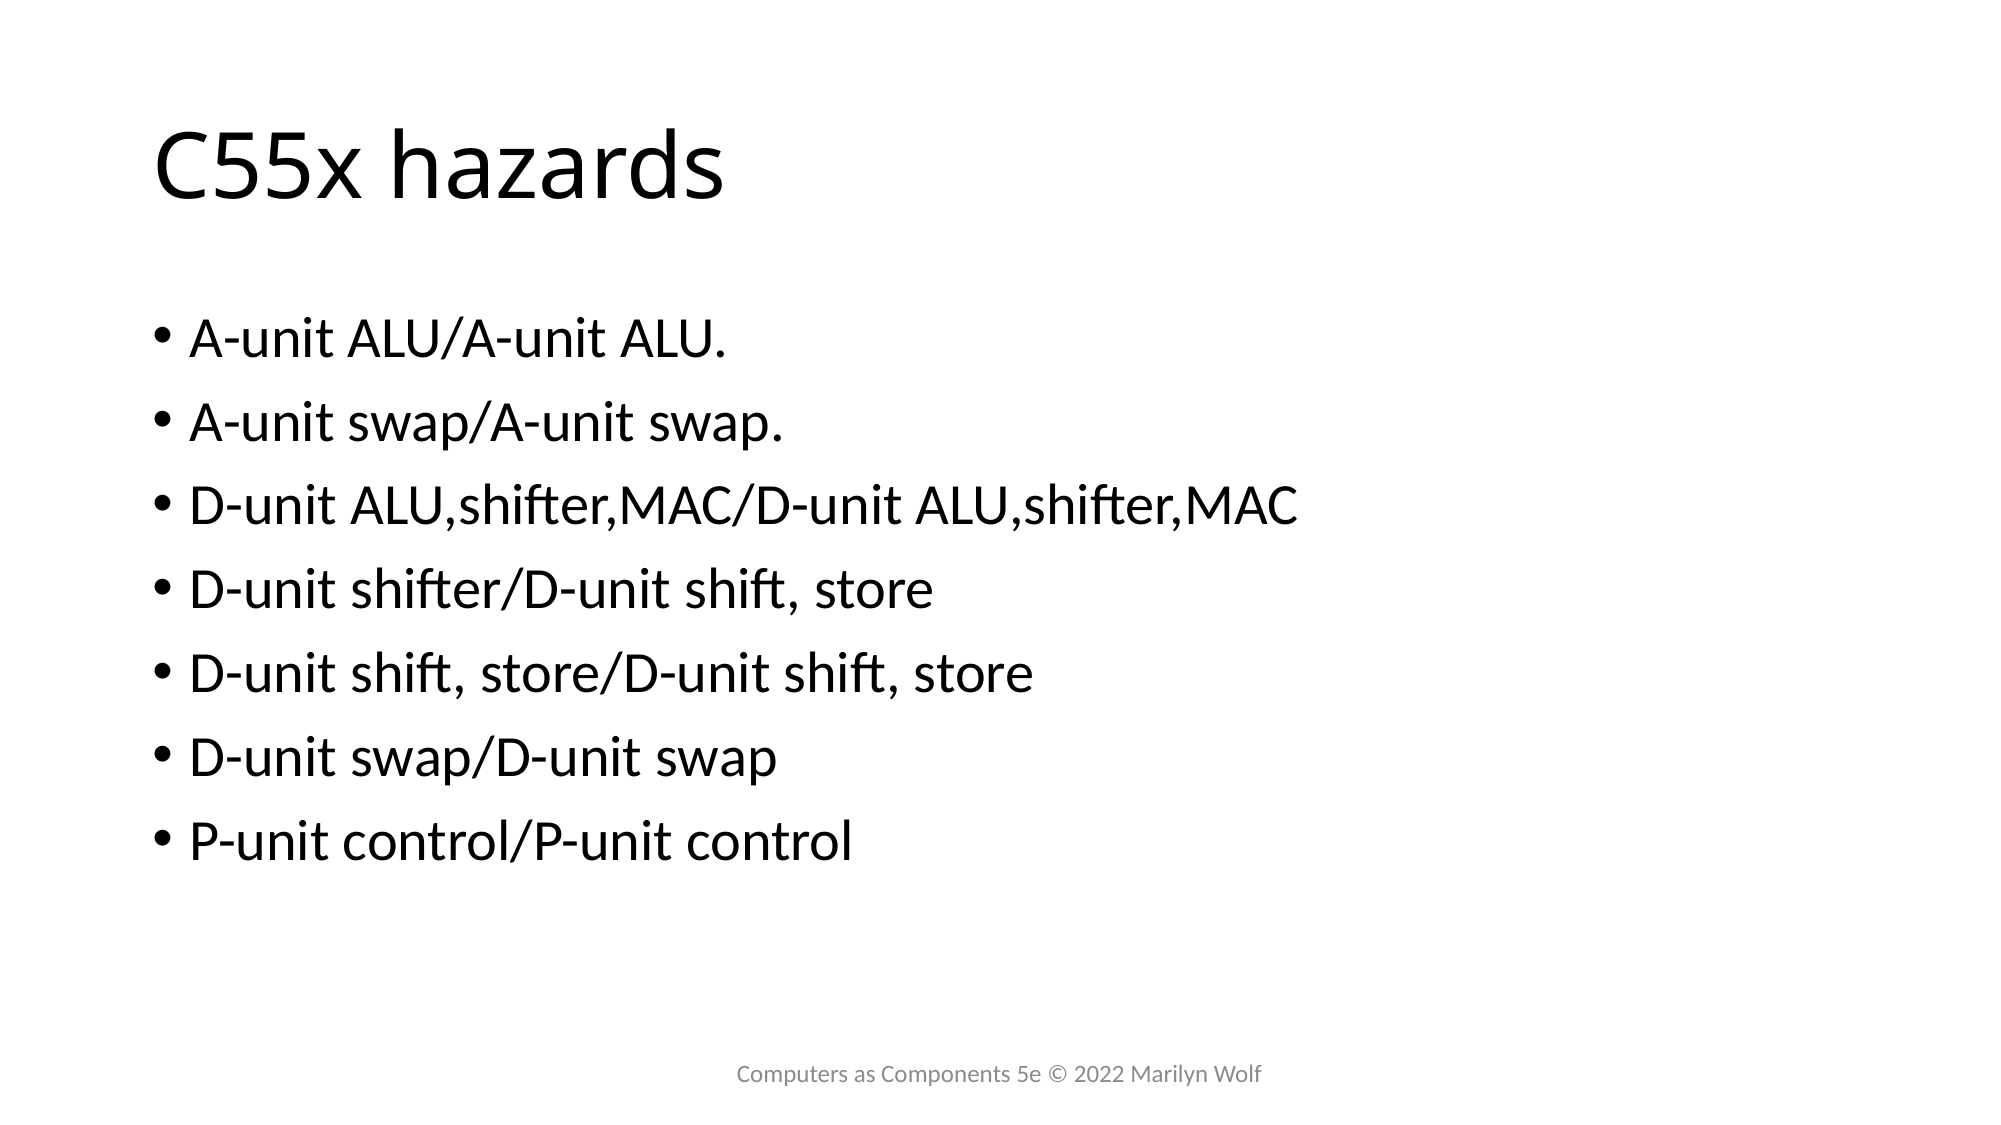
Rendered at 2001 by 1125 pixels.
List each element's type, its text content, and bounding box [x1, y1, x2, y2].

list A-unit ALU/A-unit ALU. A-unit swap/A-unit swap. D-unit ALU,shifter,MAC/D-unit ALU,shifter,MAC D-unit shifter/D-unit shift, store D-unit shift, store/D-unit shift, store D-unit swap/D-unit swap P-unit control/P-unit control [137, 299, 1863, 1014]
title C55x hazards [137, 59, 1863, 278]
footer Computers as Components 5e © 2022 Marilyn Wolf [662, 1042, 1338, 1103]
